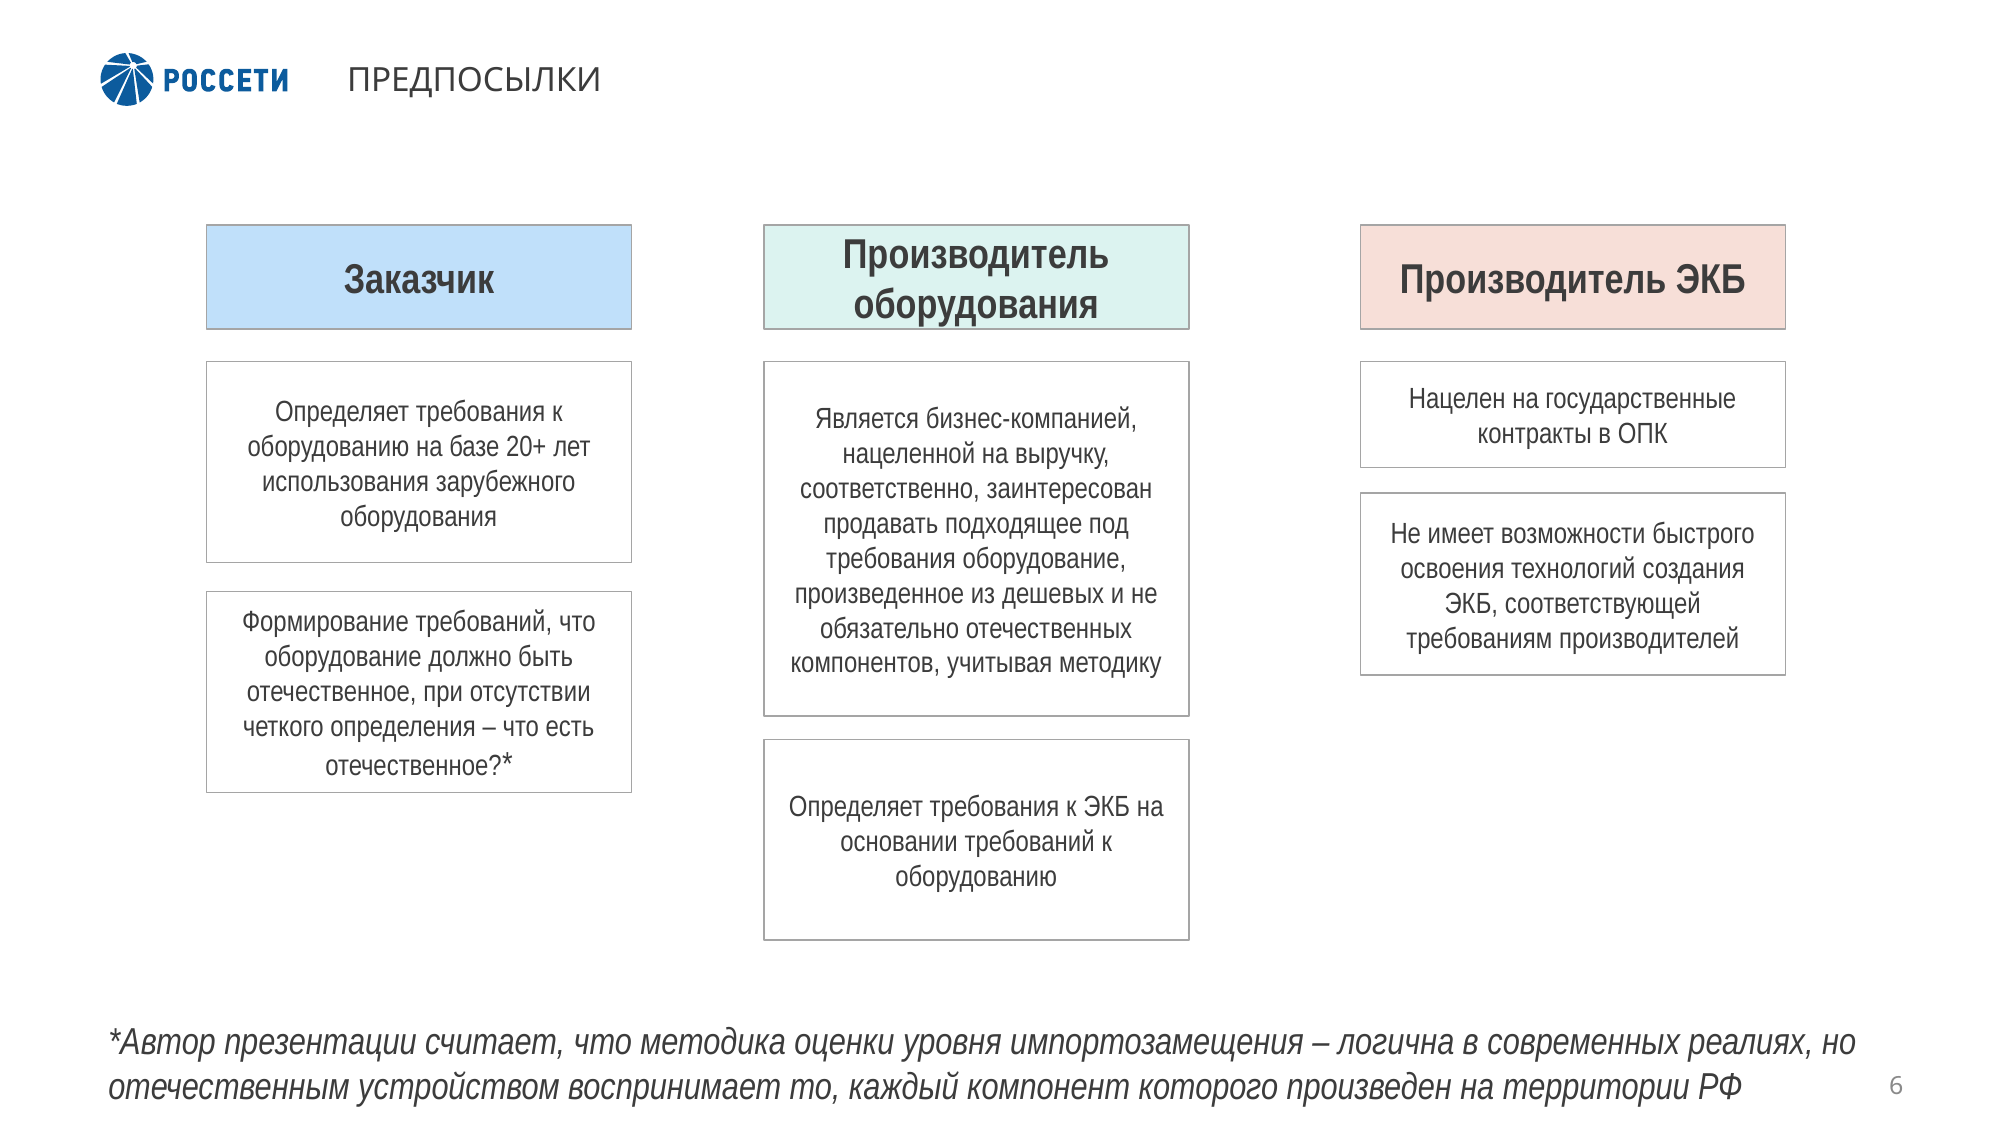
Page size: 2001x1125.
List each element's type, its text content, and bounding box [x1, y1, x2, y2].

text_box Производитель оборудования [762, 223, 1191, 331]
text_box Не имеет возможности быстрого освоения технологий создания ЭКБ, соответствующей требованиям производителей [1358, 491, 1788, 677]
title Предпосылки [347, 62, 1904, 133]
text_box Является бизнес-компанией, нацеленной на выручку, соответственно, заинтересован продавать подходящее под требования оборудование, произведенное из дешевых и не обязательно отечественных компонентов, учитывая методику [762, 360, 1191, 718]
text_box Определяет требования к оборудованию на базе 20+ лет использования зарубежного оборудования [204, 360, 634, 564]
text_box Формирование требований, что оборудование должно быть отечественное, при отсутствии четкого определения – что есть отечественное?* [204, 590, 634, 794]
text_box *Автор презентации считает, что методика оценки уровня импортозамещения – логична в современных реалиях, но отечественным устройством воспринимает то, каждый компонент которого произведен на территории РФ [93, 1009, 1907, 1115]
text_box Определяет требования к ЭКБ на основании требований к оборудованию [762, 737, 1191, 942]
text_box Нацелен на государственные контракты в ОПК [1358, 360, 1788, 470]
text_box Заказчик [204, 223, 634, 331]
text_box Производитель ЭКБ [1358, 223, 1788, 331]
